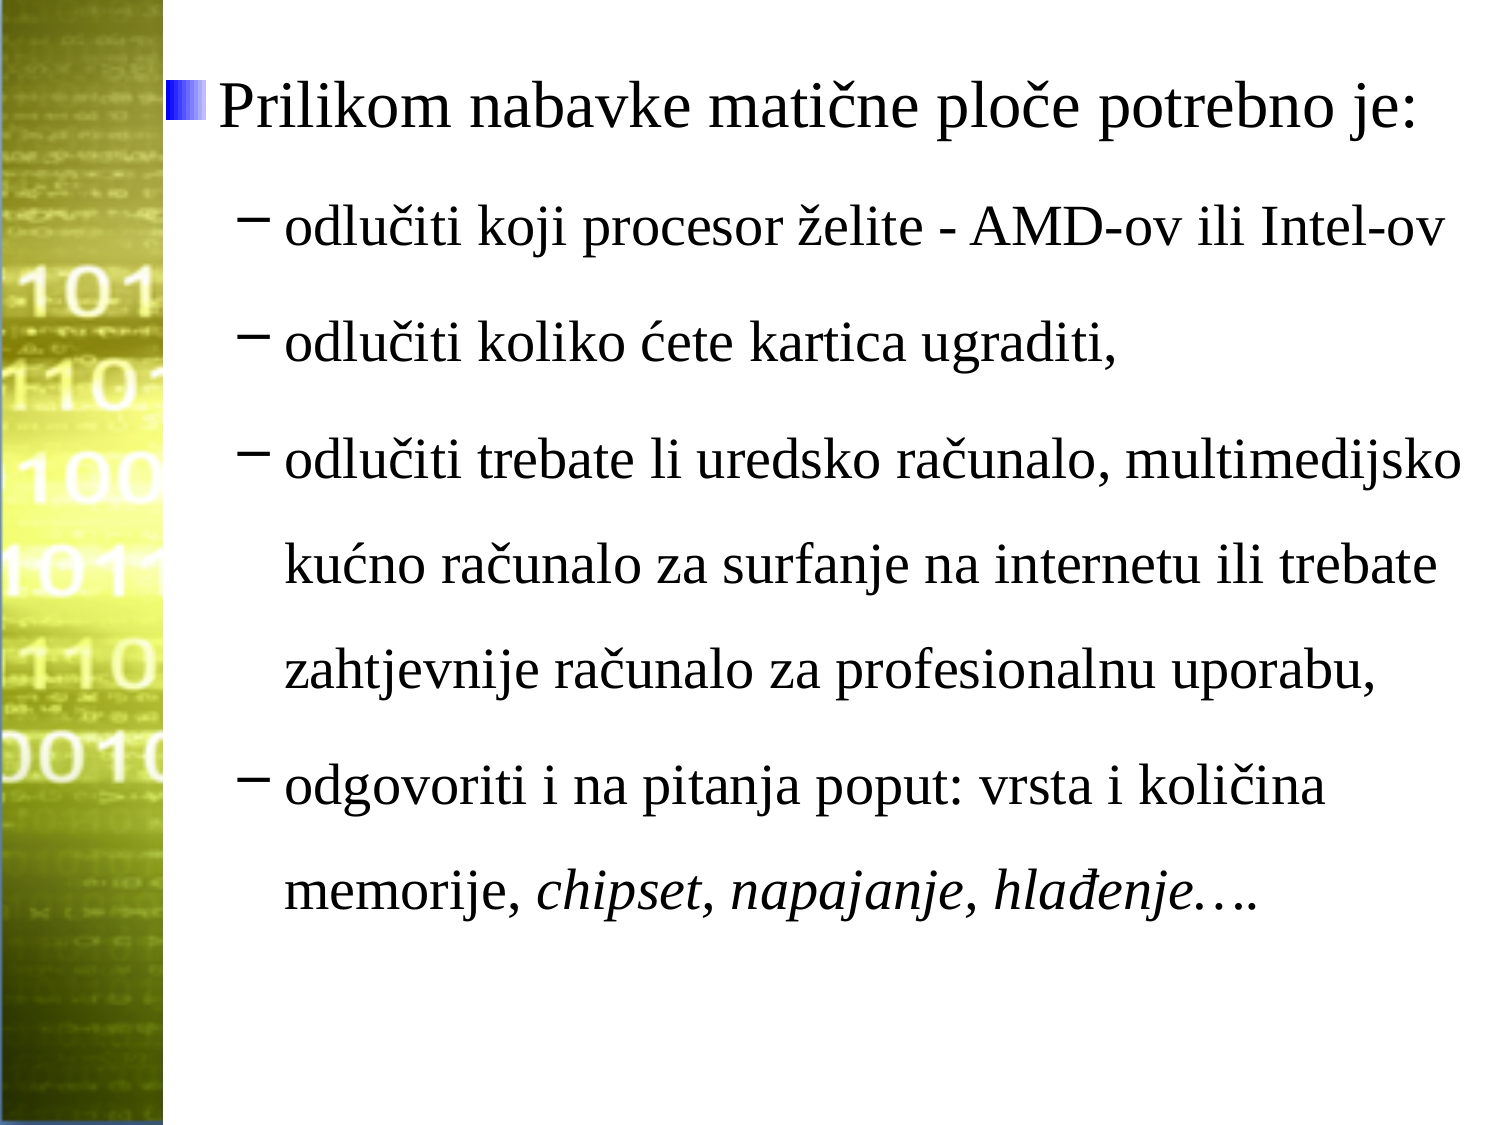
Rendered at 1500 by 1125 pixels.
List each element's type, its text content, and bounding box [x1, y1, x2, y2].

list Prilikom nabavke matične ploče potrebno je: odlučiti koji procesor želite - AMD-ov ili Intel-ov odlučiti koliko ćete kartica ugraditi, odlučiti trebate li uredsko računalo, multimedijsko kućno računalo za surfanje na internetu ili trebate zahtjevnije računalo za profesionalnu uporabu, odgovoriti i na pitanja poput: vrsta i količina memorije, chipset, napajanje, hlađenje…. [166, 52, 1500, 811]
picture [0, 0, 210, 1125]
